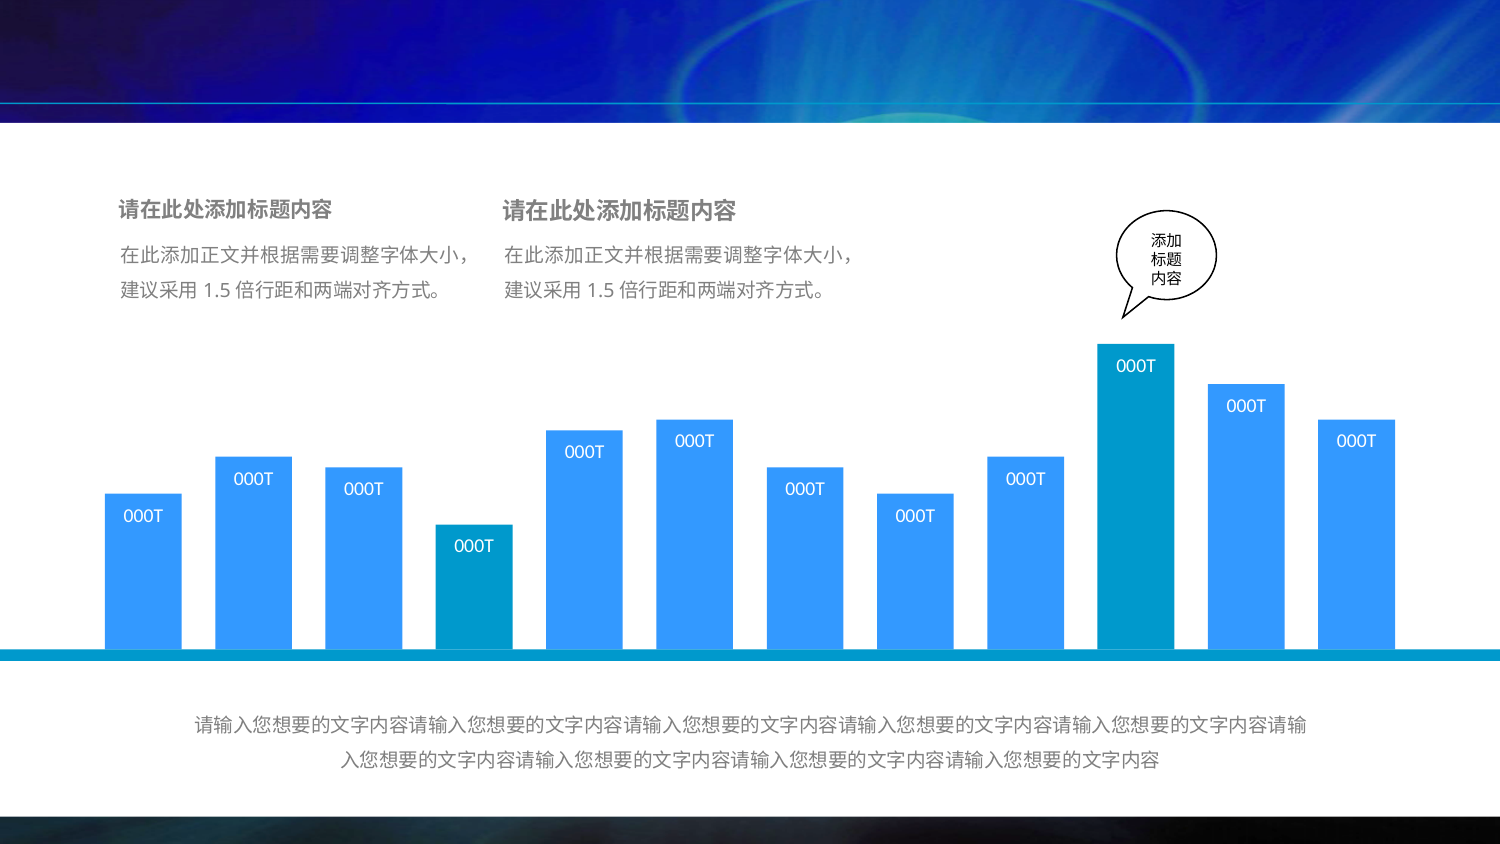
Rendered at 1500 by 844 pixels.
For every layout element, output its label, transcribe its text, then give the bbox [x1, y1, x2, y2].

text_box 000T [877, 493, 954, 649]
text_box 000T [325, 467, 403, 649]
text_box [490, 190, 844, 308]
text_box 添加标题内容 [1116, 210, 1217, 318]
text_box 000T [1207, 384, 1285, 649]
text_box 000T [987, 456, 1065, 649]
text_box 000T [1318, 419, 1396, 649]
picture [0, 0, 1500, 102]
text_box 000T [215, 456, 292, 649]
text_box 000T [435, 524, 513, 649]
text_box 000T [766, 467, 844, 649]
text_box 000T [1097, 343, 1175, 649]
picture [0, 817, 1500, 844]
text_box 000T [546, 430, 623, 649]
text_box 000T [656, 419, 733, 649]
text_box 请输入您想要的文字内容请输入您想要的文字内容请输入您想要的文字内容请输入您想要的文字内容请输入您想要的文字内容请输入您想要的文字内容请输入您想要的文字内容请输入您想要的文字内容请输入您想要的文字内容 [185, 695, 1314, 778]
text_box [107, 190, 460, 308]
text_box [0, 649, 1500, 661]
picture [0, 105, 1500, 122]
text_box 000T [104, 493, 182, 649]
